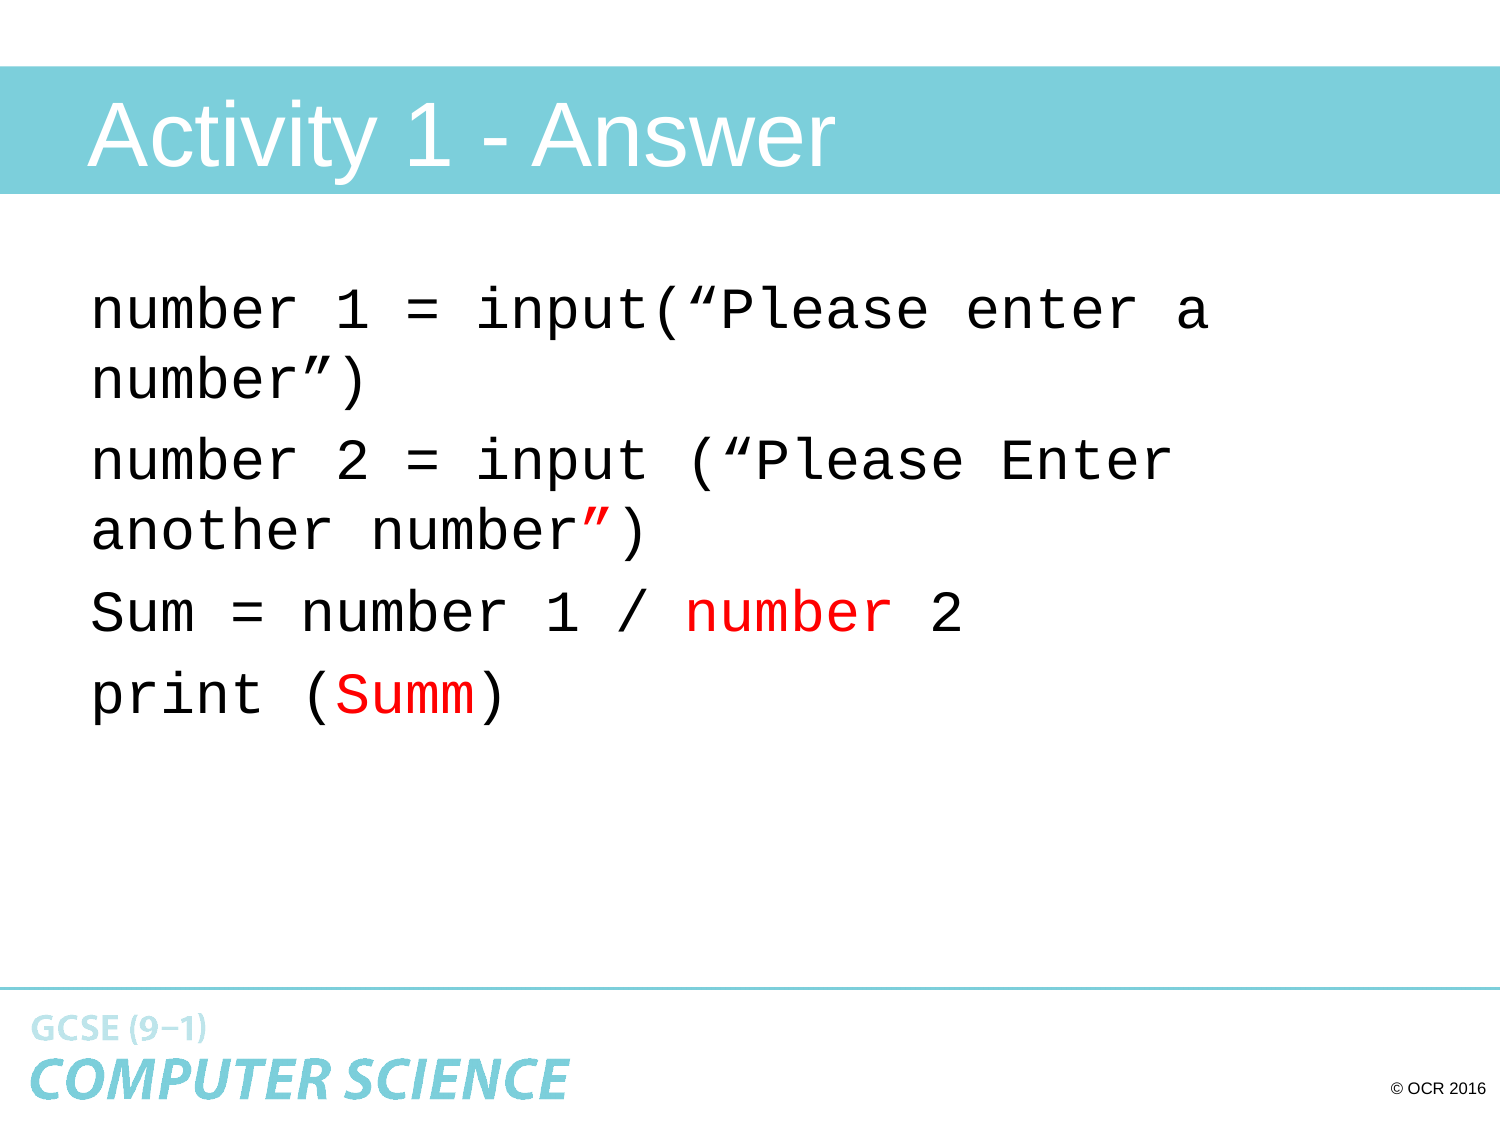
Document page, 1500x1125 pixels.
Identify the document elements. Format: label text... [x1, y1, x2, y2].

picture [0, 987, 1500, 1124]
title Activity 1 - Answer [0, 66, 1500, 194]
list number 1 = input(“Please enter a number”) number 2 = input (“Please Enter another number”) Sum = number 1 / number 2 print (Summ) [75, 262, 1425, 965]
